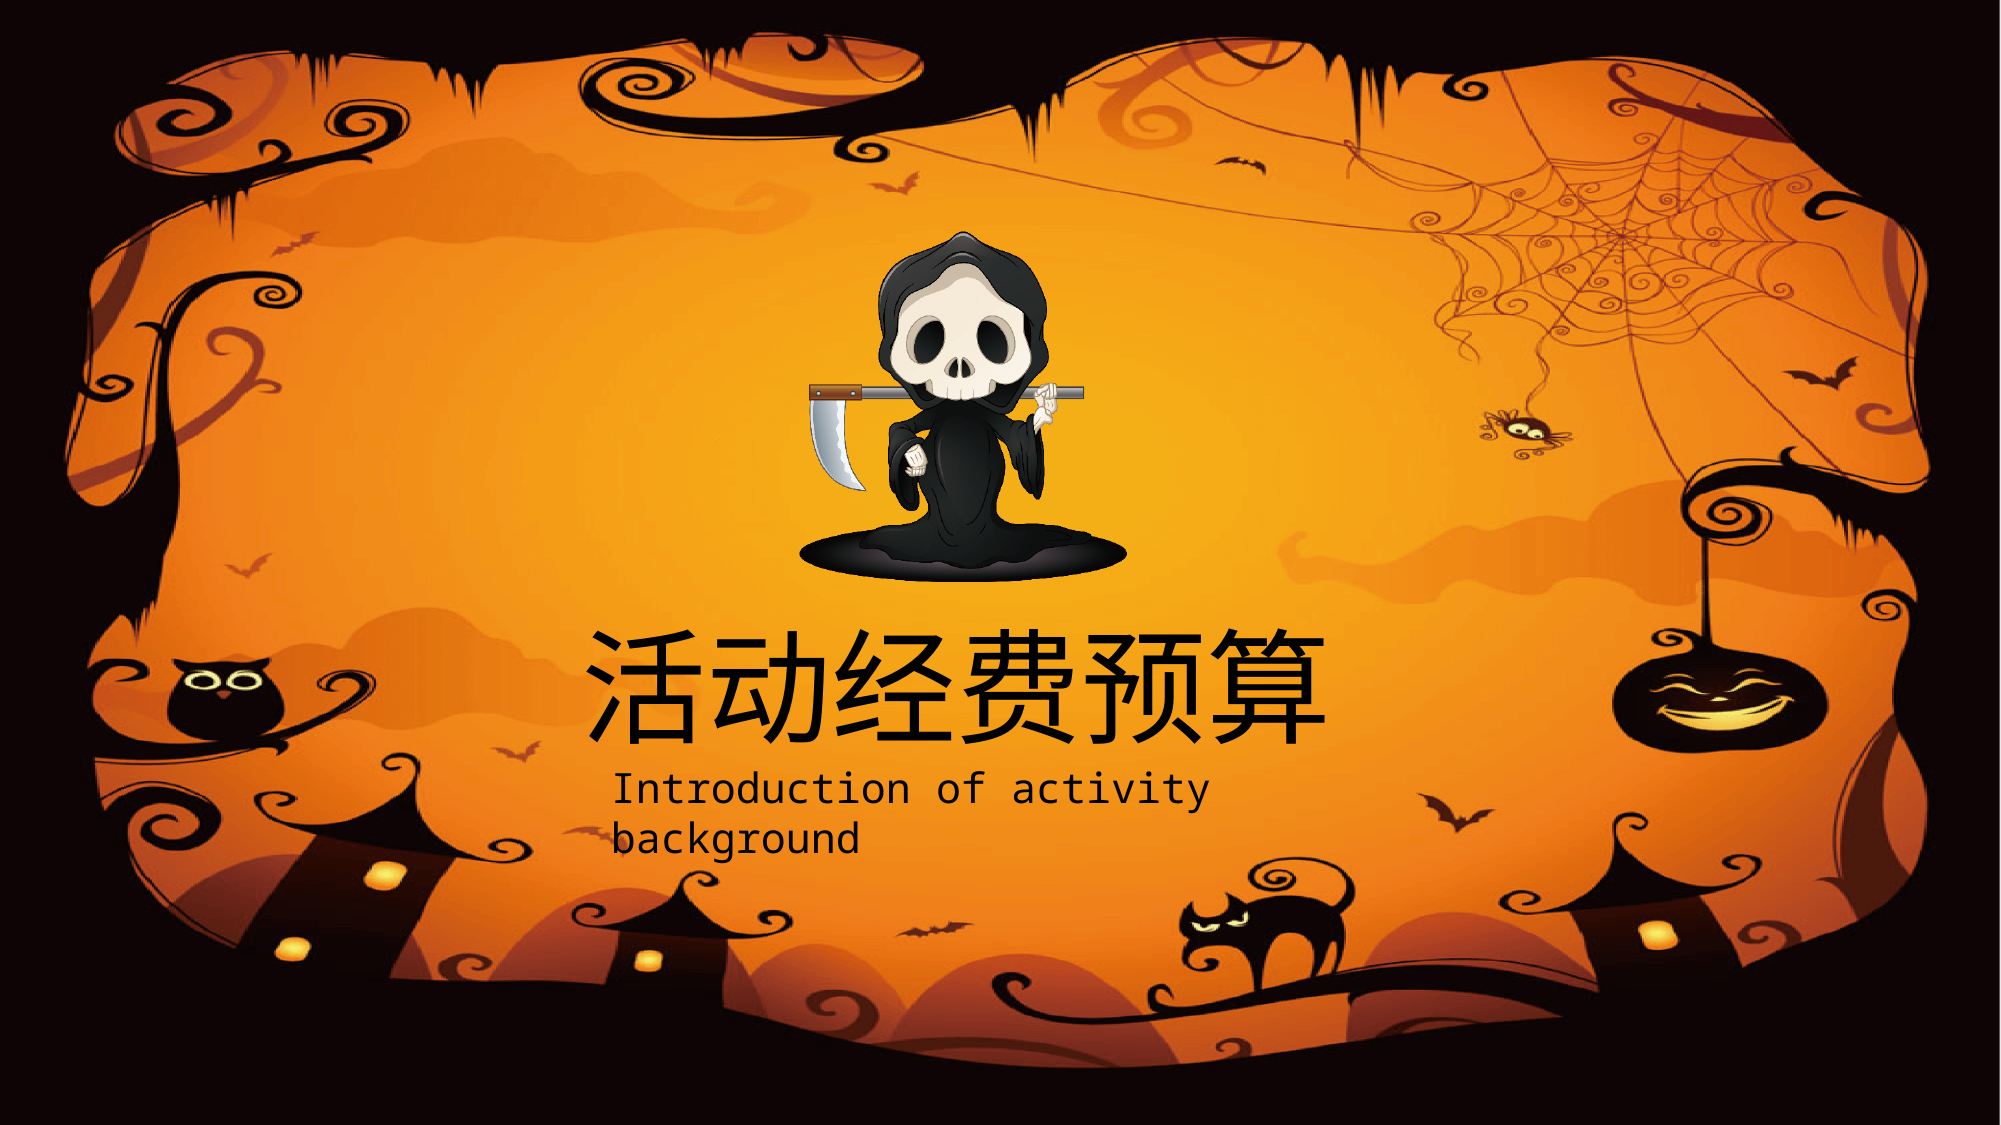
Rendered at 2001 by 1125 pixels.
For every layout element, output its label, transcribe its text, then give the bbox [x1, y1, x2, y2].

text_box Introduction of activity background [596, 754, 1355, 869]
text_box 活动经费预算 [446, 598, 1467, 769]
picture [0, 0, 2001, 1125]
